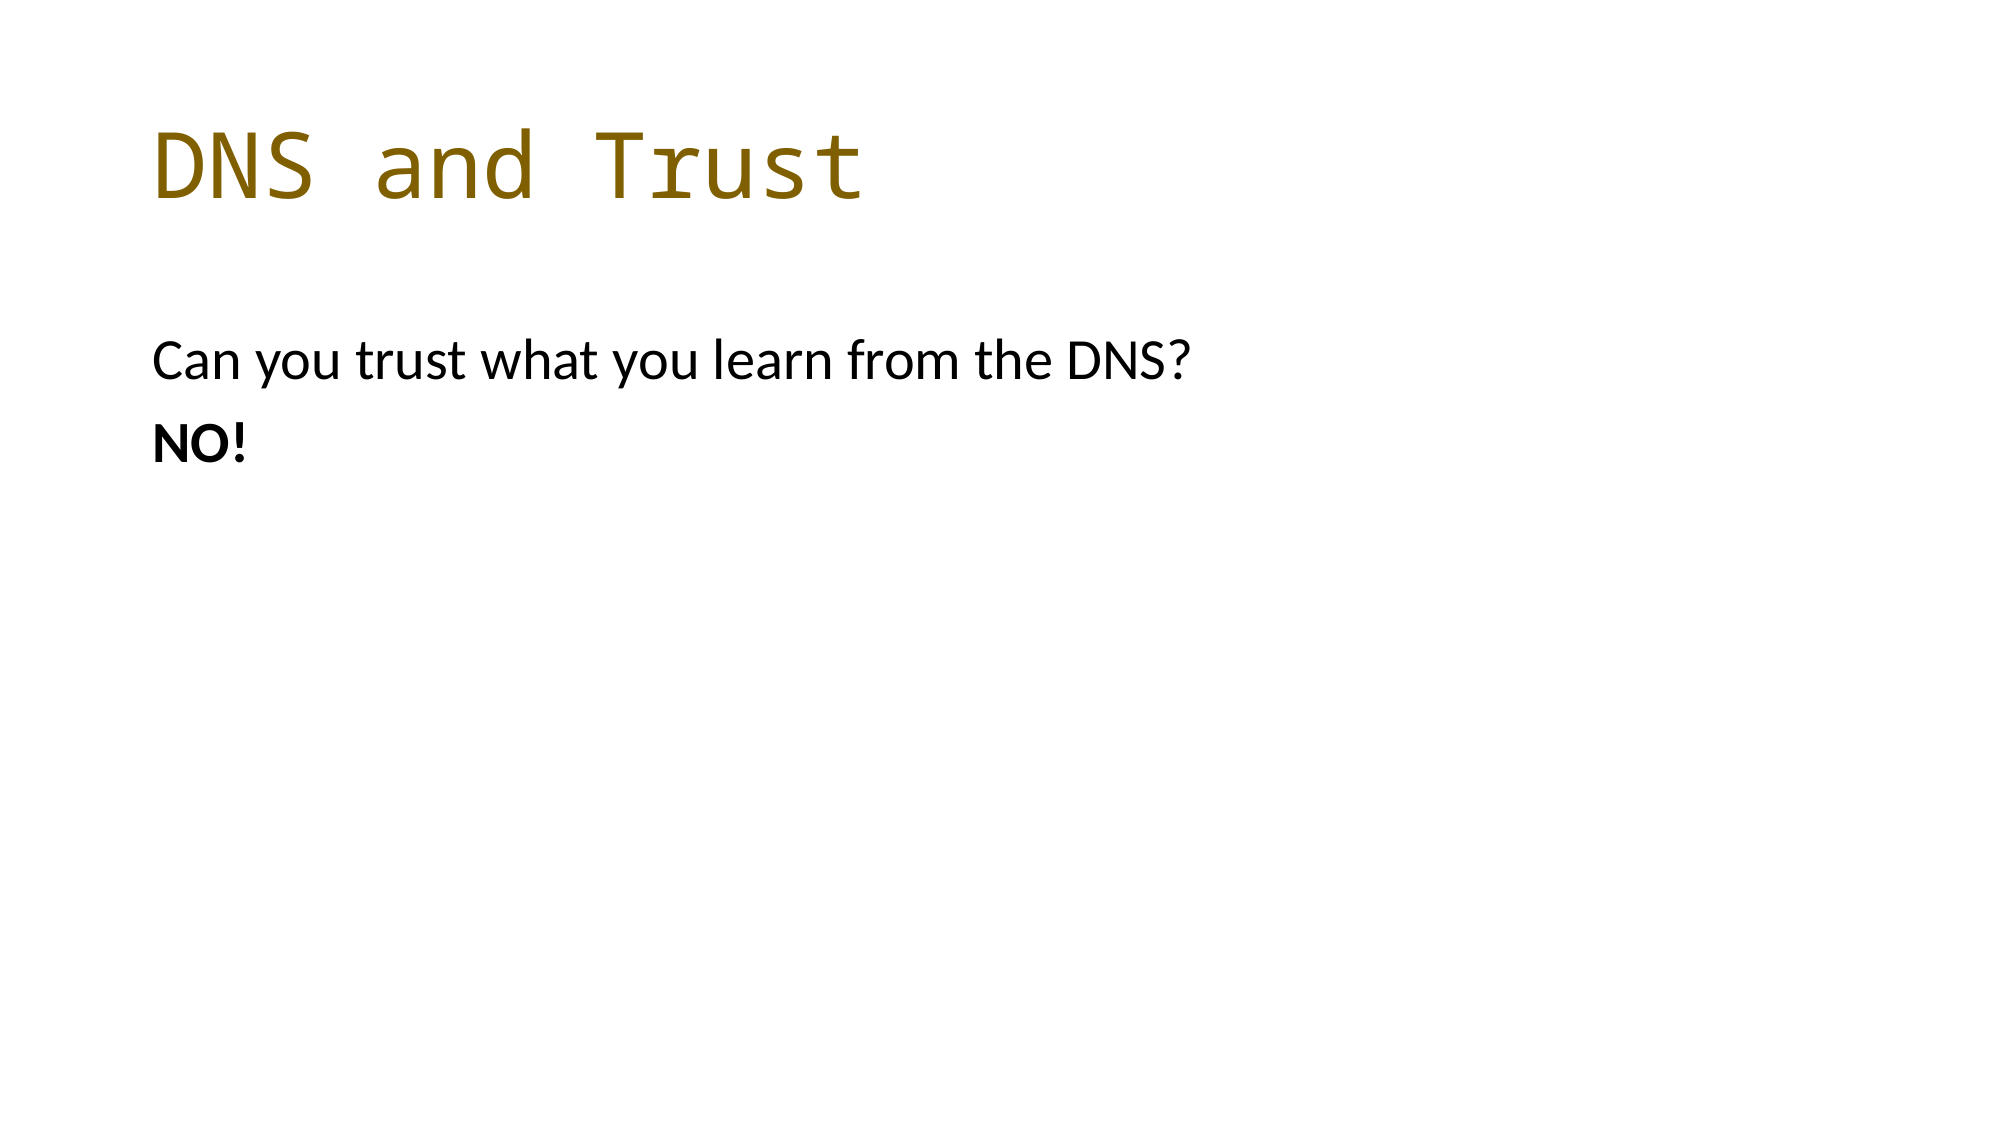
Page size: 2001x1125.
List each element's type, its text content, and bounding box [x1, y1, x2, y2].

list Can you trust what you learn from the DNS? NO! [137, 299, 1888, 1014]
title DNS and Trust [137, 59, 1413, 278]
